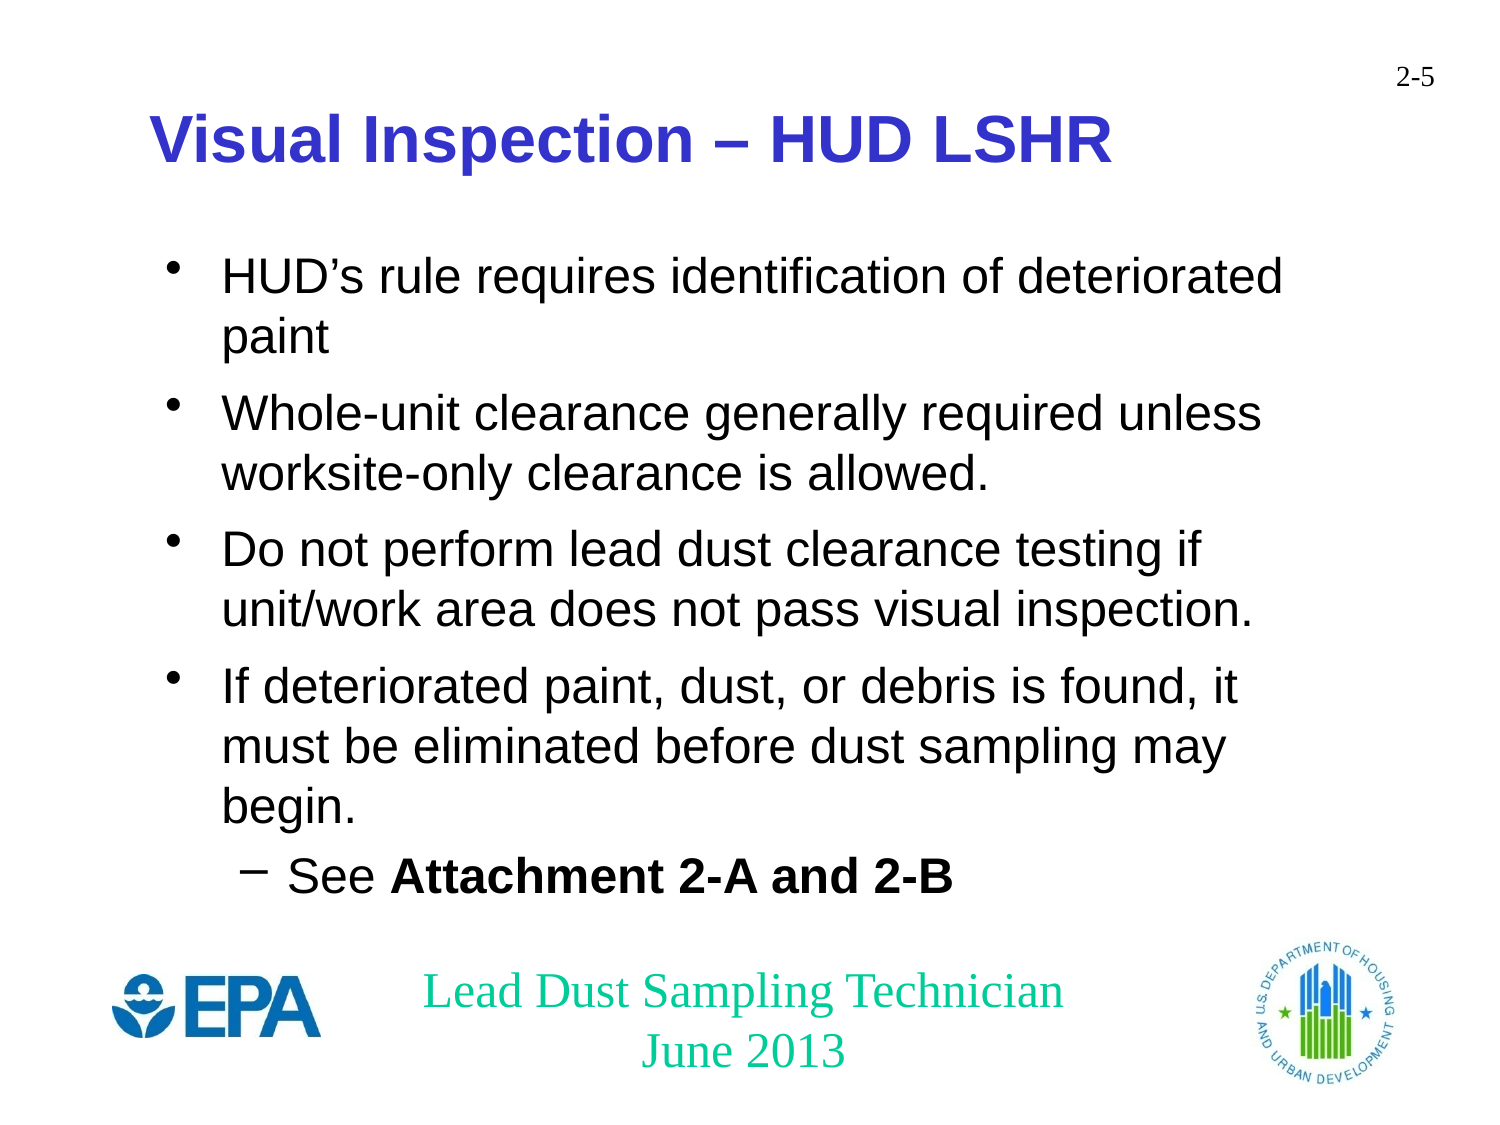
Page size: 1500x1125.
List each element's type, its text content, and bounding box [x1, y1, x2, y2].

picture [1250, 937, 1400, 1088]
title Visual Inspection – HUD LSHR [134, 72, 1160, 198]
picture [112, 974, 321, 1038]
list HUD’s rule requires identification of deteriorated paint Whole-unit clearance generally required unless worksite-only clearance is allowed. Do not perform lead dust clearance testing if unit/work area does not pass visual inspection. If deteriorated paint, dust, or debris is found, it must be eliminated before dust sampling may begin. See Attachment 2-A and 2-B [150, 236, 1344, 902]
